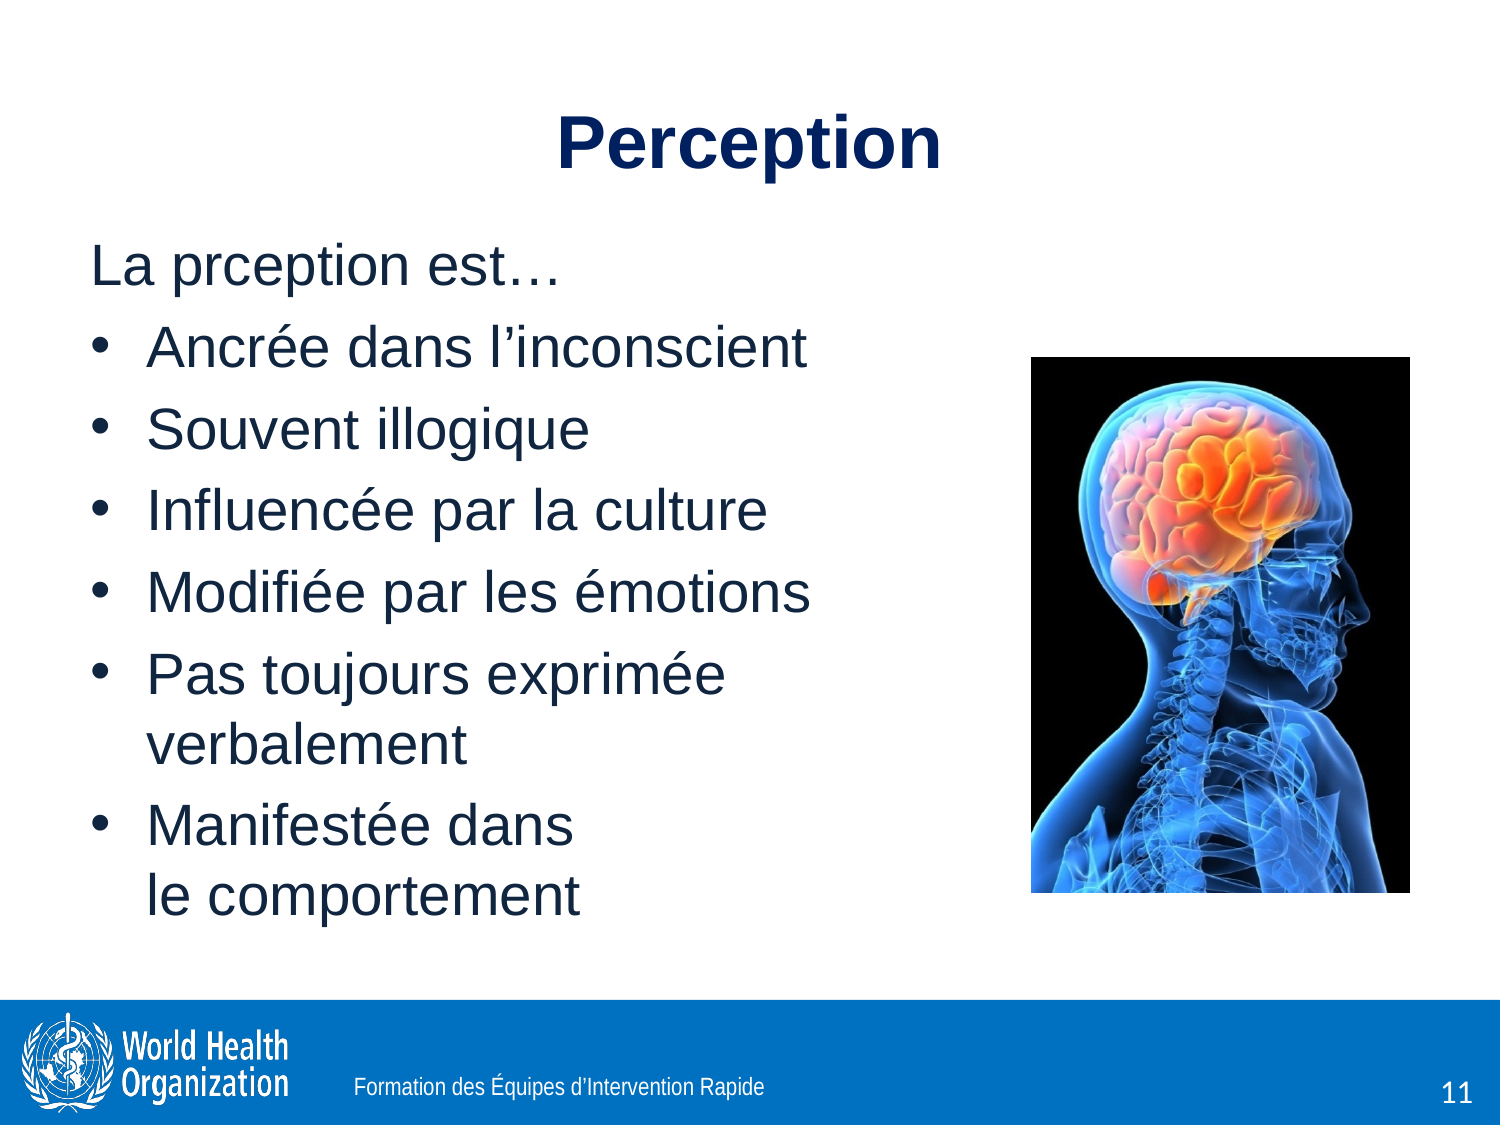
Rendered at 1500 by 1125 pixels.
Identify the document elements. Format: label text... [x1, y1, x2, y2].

title Perception [75, 45, 1425, 219]
list La prception est… Ancrée dans l’inconscient Souvent illogique Influencée par la culture Modifiée par les émotions Pas toujours exprimée verbalement Manifestée dans le comportement [75, 219, 1425, 963]
picture [1031, 357, 1410, 893]
picture [21, 1012, 288, 1113]
